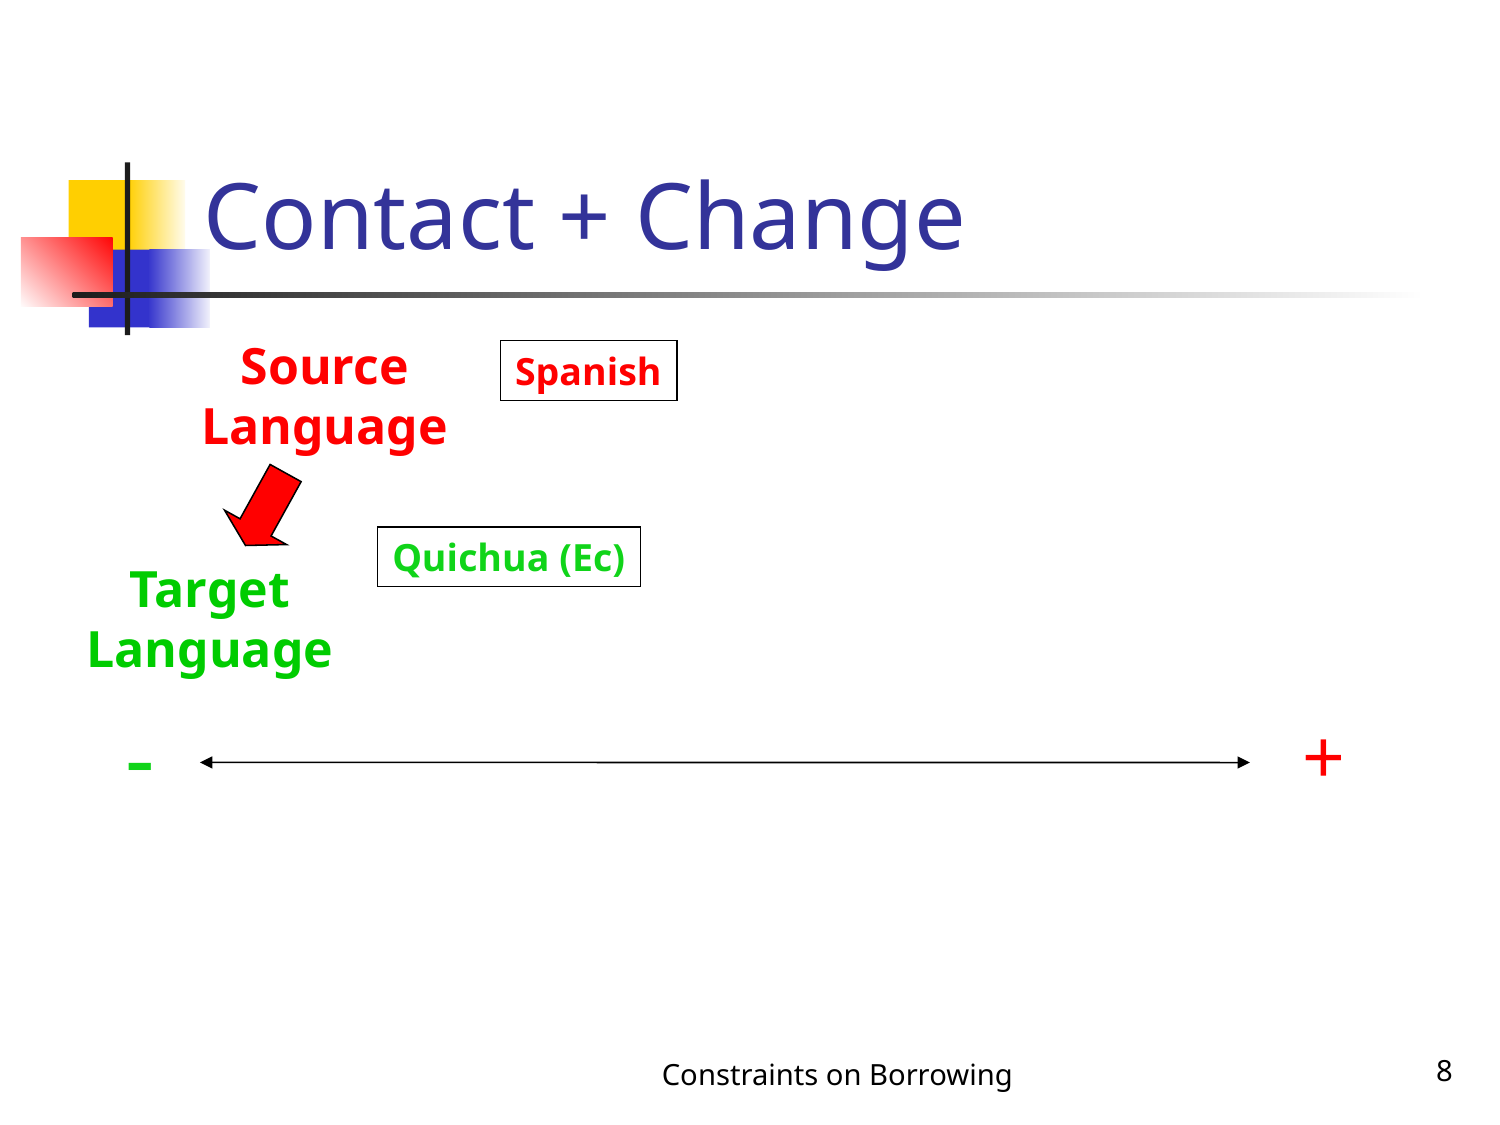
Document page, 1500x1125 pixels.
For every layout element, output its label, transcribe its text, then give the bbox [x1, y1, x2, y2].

text_box - [110, 692, 171, 818]
text_box Quichua (Ec) [377, 527, 641, 587]
footer Constraints on Borrowing [599, 1023, 1076, 1100]
text_box [224, 464, 302, 546]
text_box Spanish [500, 340, 678, 401]
text_box + [1287, 702, 1361, 807]
title Contact + Change [188, 34, 1468, 276]
text_box [199, 756, 1250, 769]
text_box Source Language [186, 327, 464, 463]
slide_number 8 [1154, 1023, 1468, 1100]
text_box Target Language [71, 549, 349, 685]
